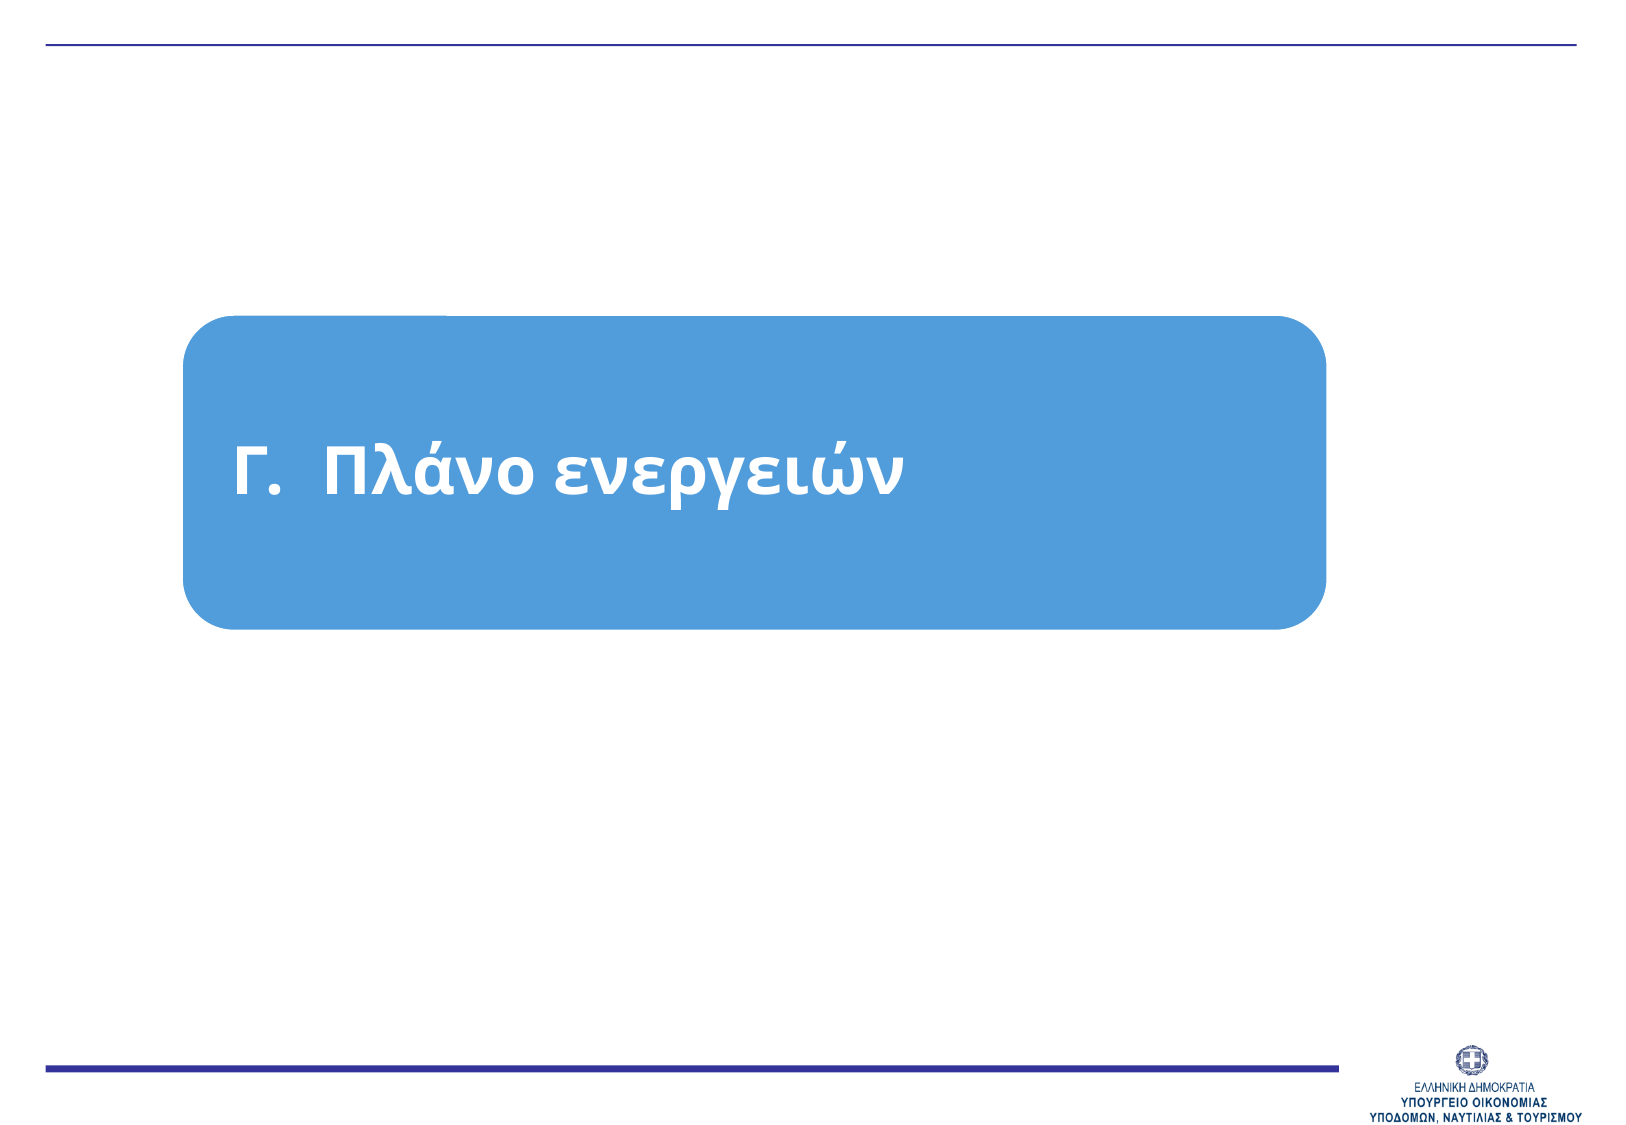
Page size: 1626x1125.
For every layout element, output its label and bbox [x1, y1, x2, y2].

picture [1339, 1045, 1605, 1125]
text_box [180, 313, 1329, 633]
